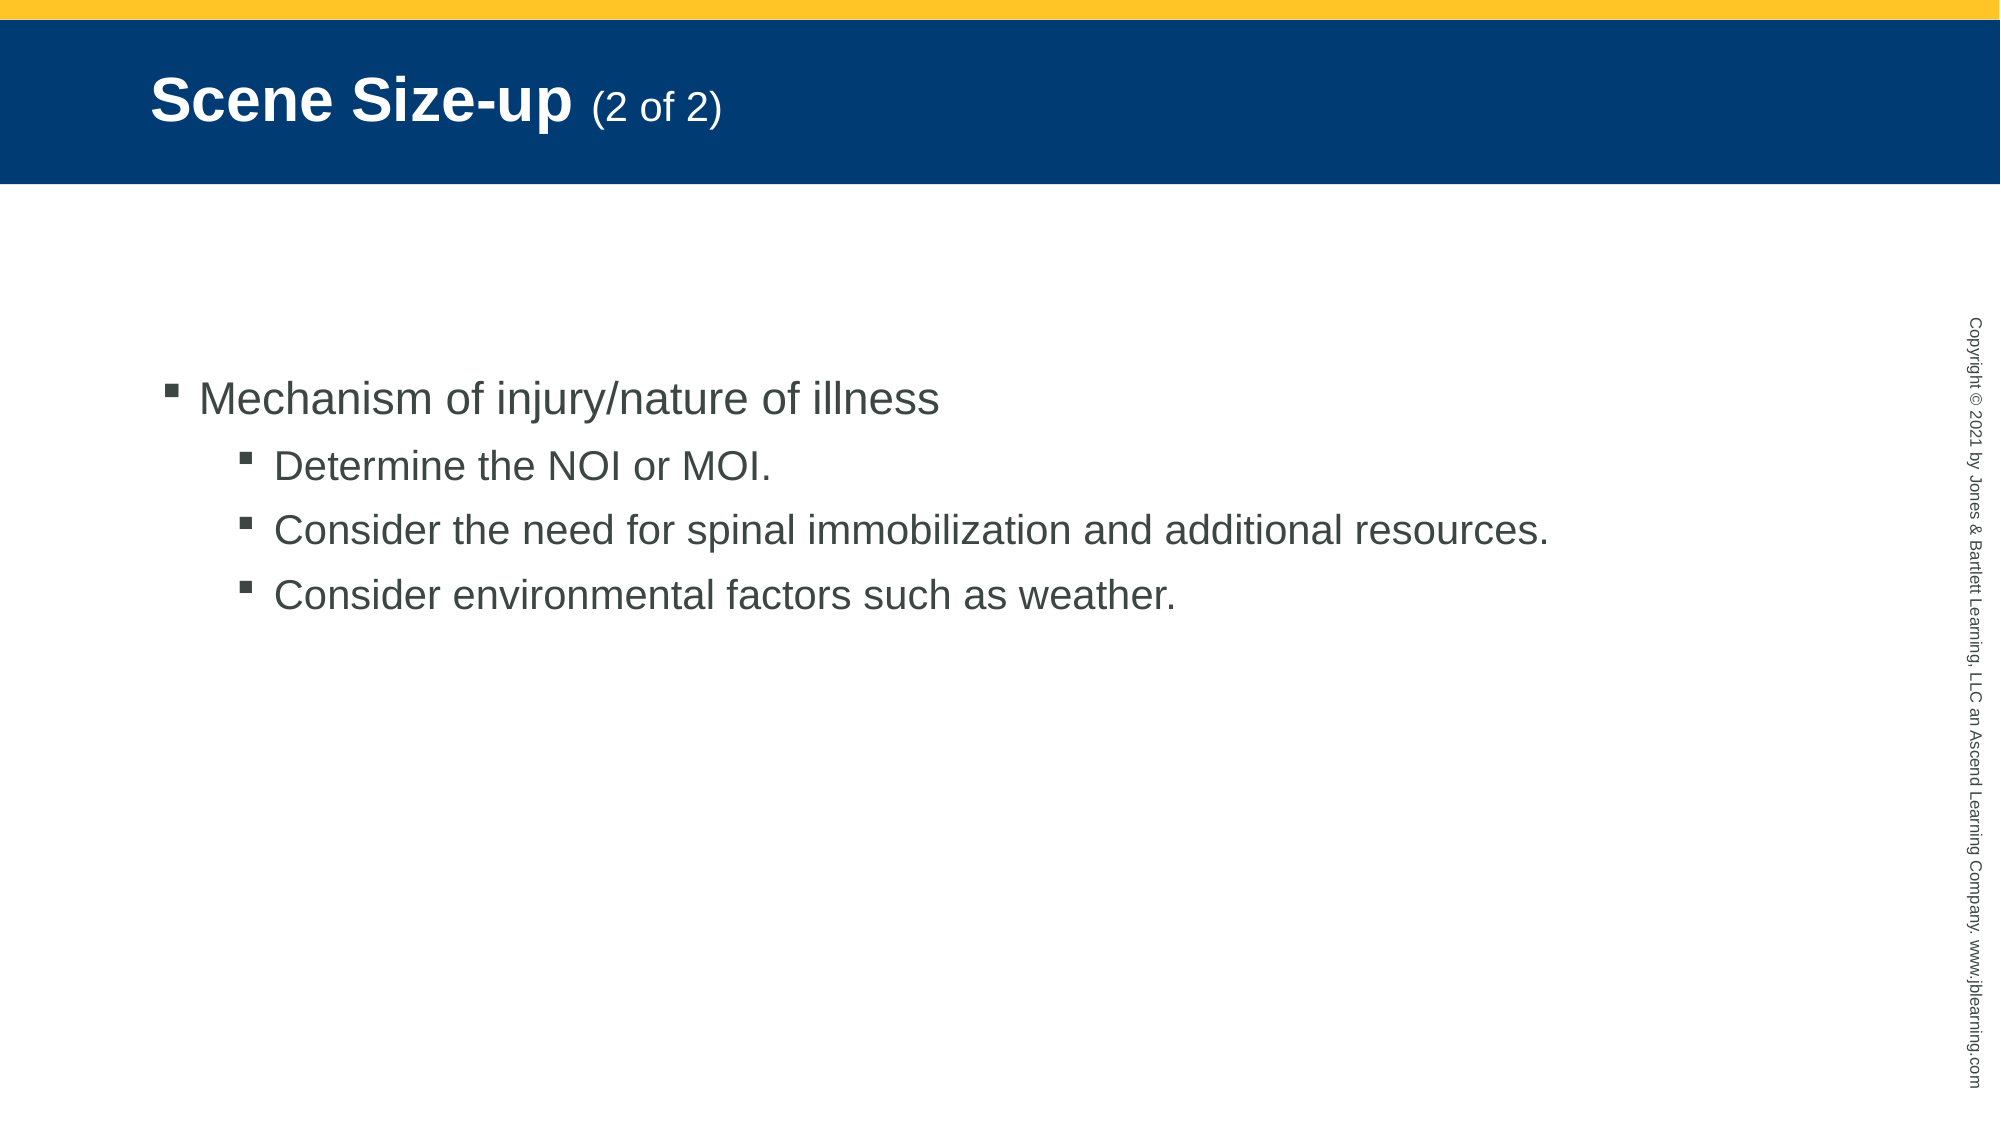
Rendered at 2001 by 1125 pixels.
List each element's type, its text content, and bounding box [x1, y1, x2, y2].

title Scene Size-up (2 of 2) [0, 19, 2000, 185]
list Mechanism of injury/nature of illness Determine the NOI or MOI. Consider the need for spinal immobilization and additional resources. Consider environmental factors such as weather. [146, 361, 1859, 1016]
